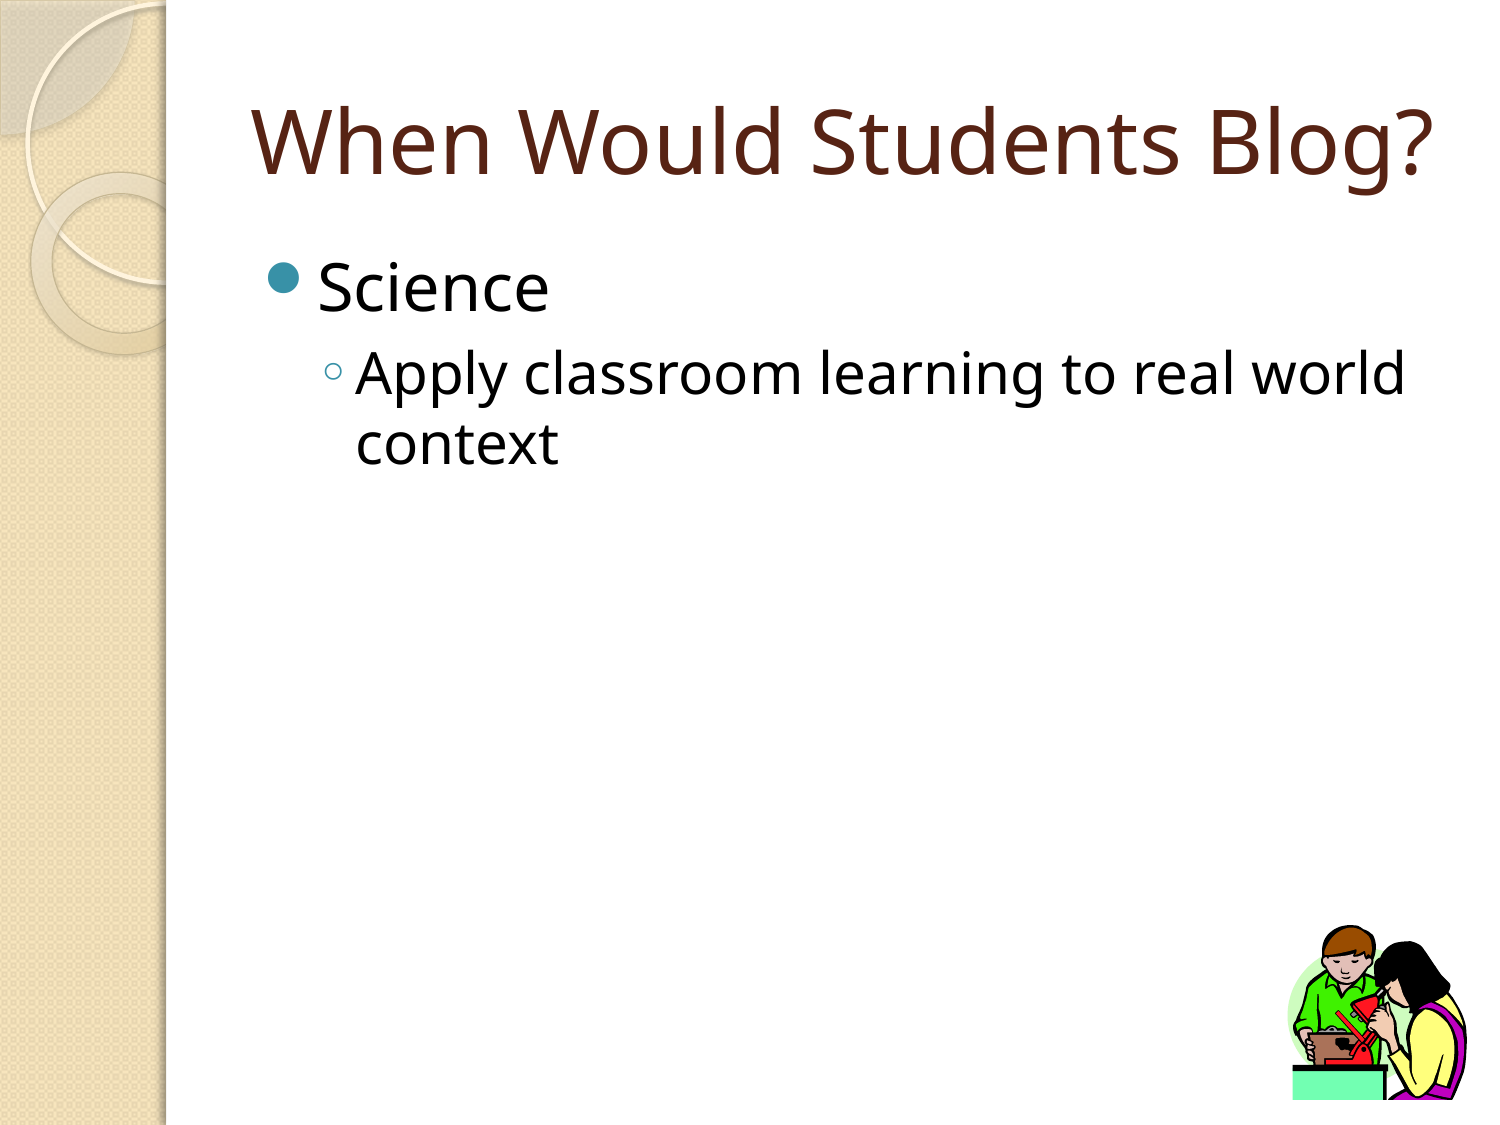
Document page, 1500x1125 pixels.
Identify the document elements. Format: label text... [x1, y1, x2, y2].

list Science Apply classroom learning to real world context [235, 237, 1466, 1025]
title When Would Students Blog? [235, 45, 1466, 233]
picture [1287, 924, 1468, 1101]
